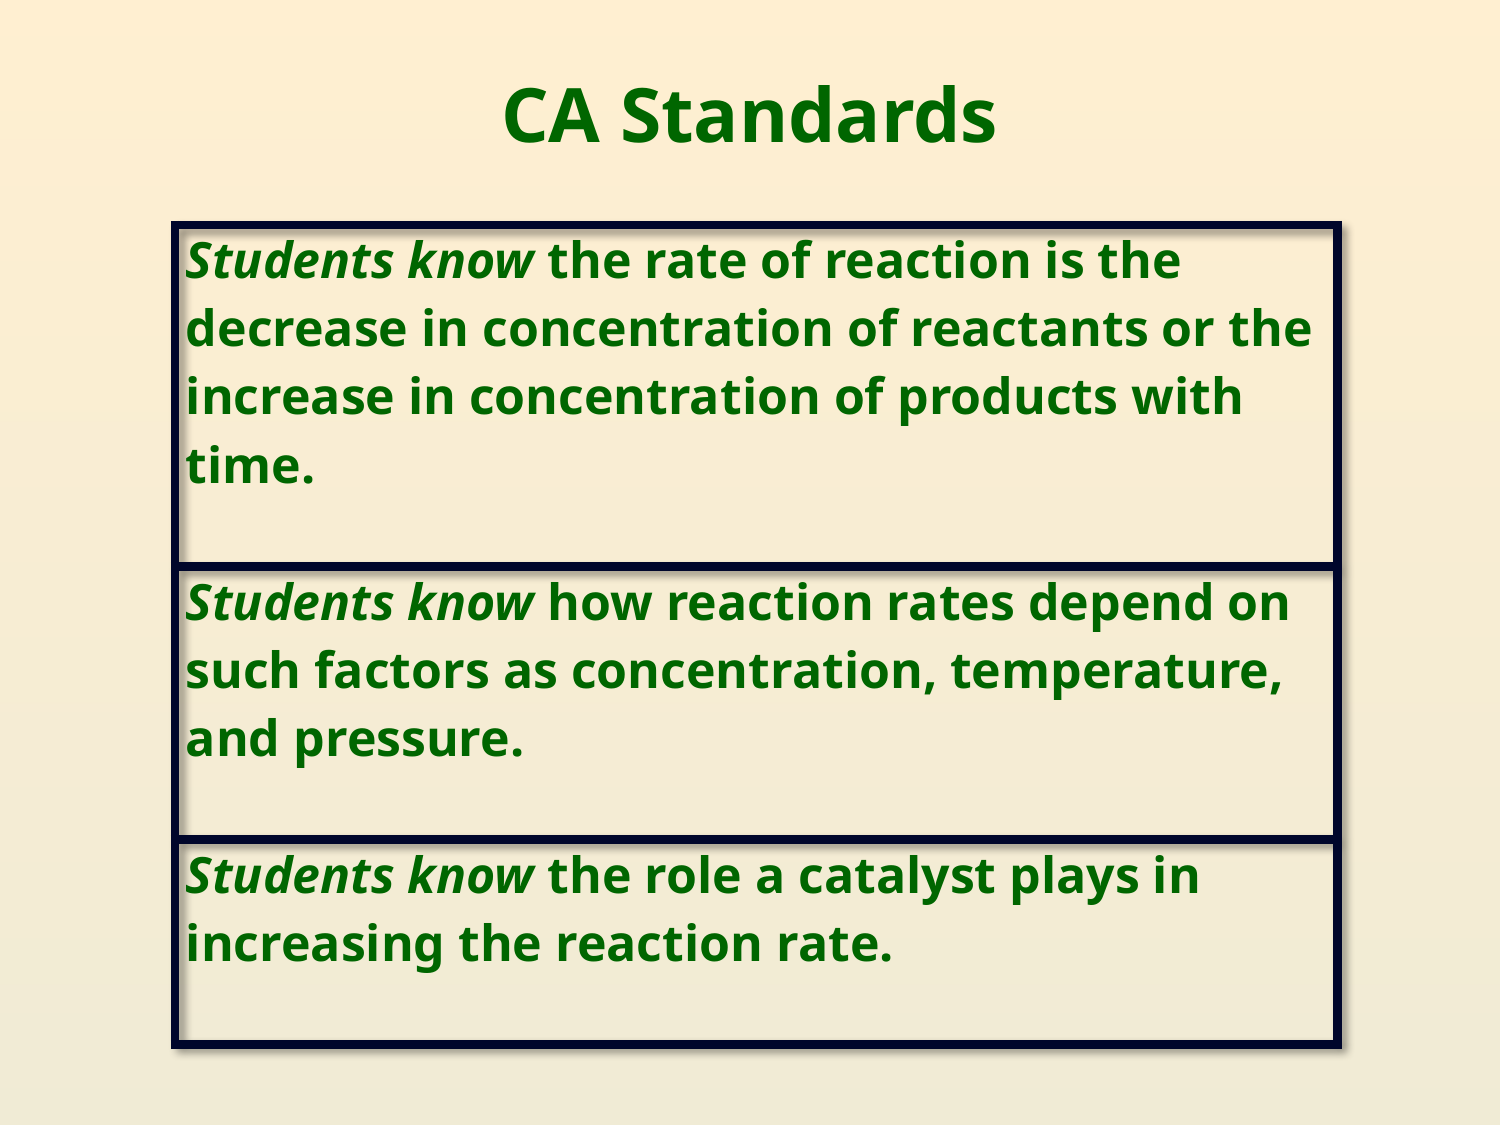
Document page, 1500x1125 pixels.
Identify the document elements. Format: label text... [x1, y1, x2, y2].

table_cell Students know how reaction rates depend on such factors as concentration, temperature, and pressure. [179, 571, 1333, 835]
table_header Students know the rate of reaction is the decrease in concentration of reactants or the increase in concentration of products with time. [179, 229, 1333, 562]
title CA Standards [399, 37, 1101, 188]
table_cell Students know the role a catalyst plays in increasing the reaction rate. [179, 844, 1333, 1040]
